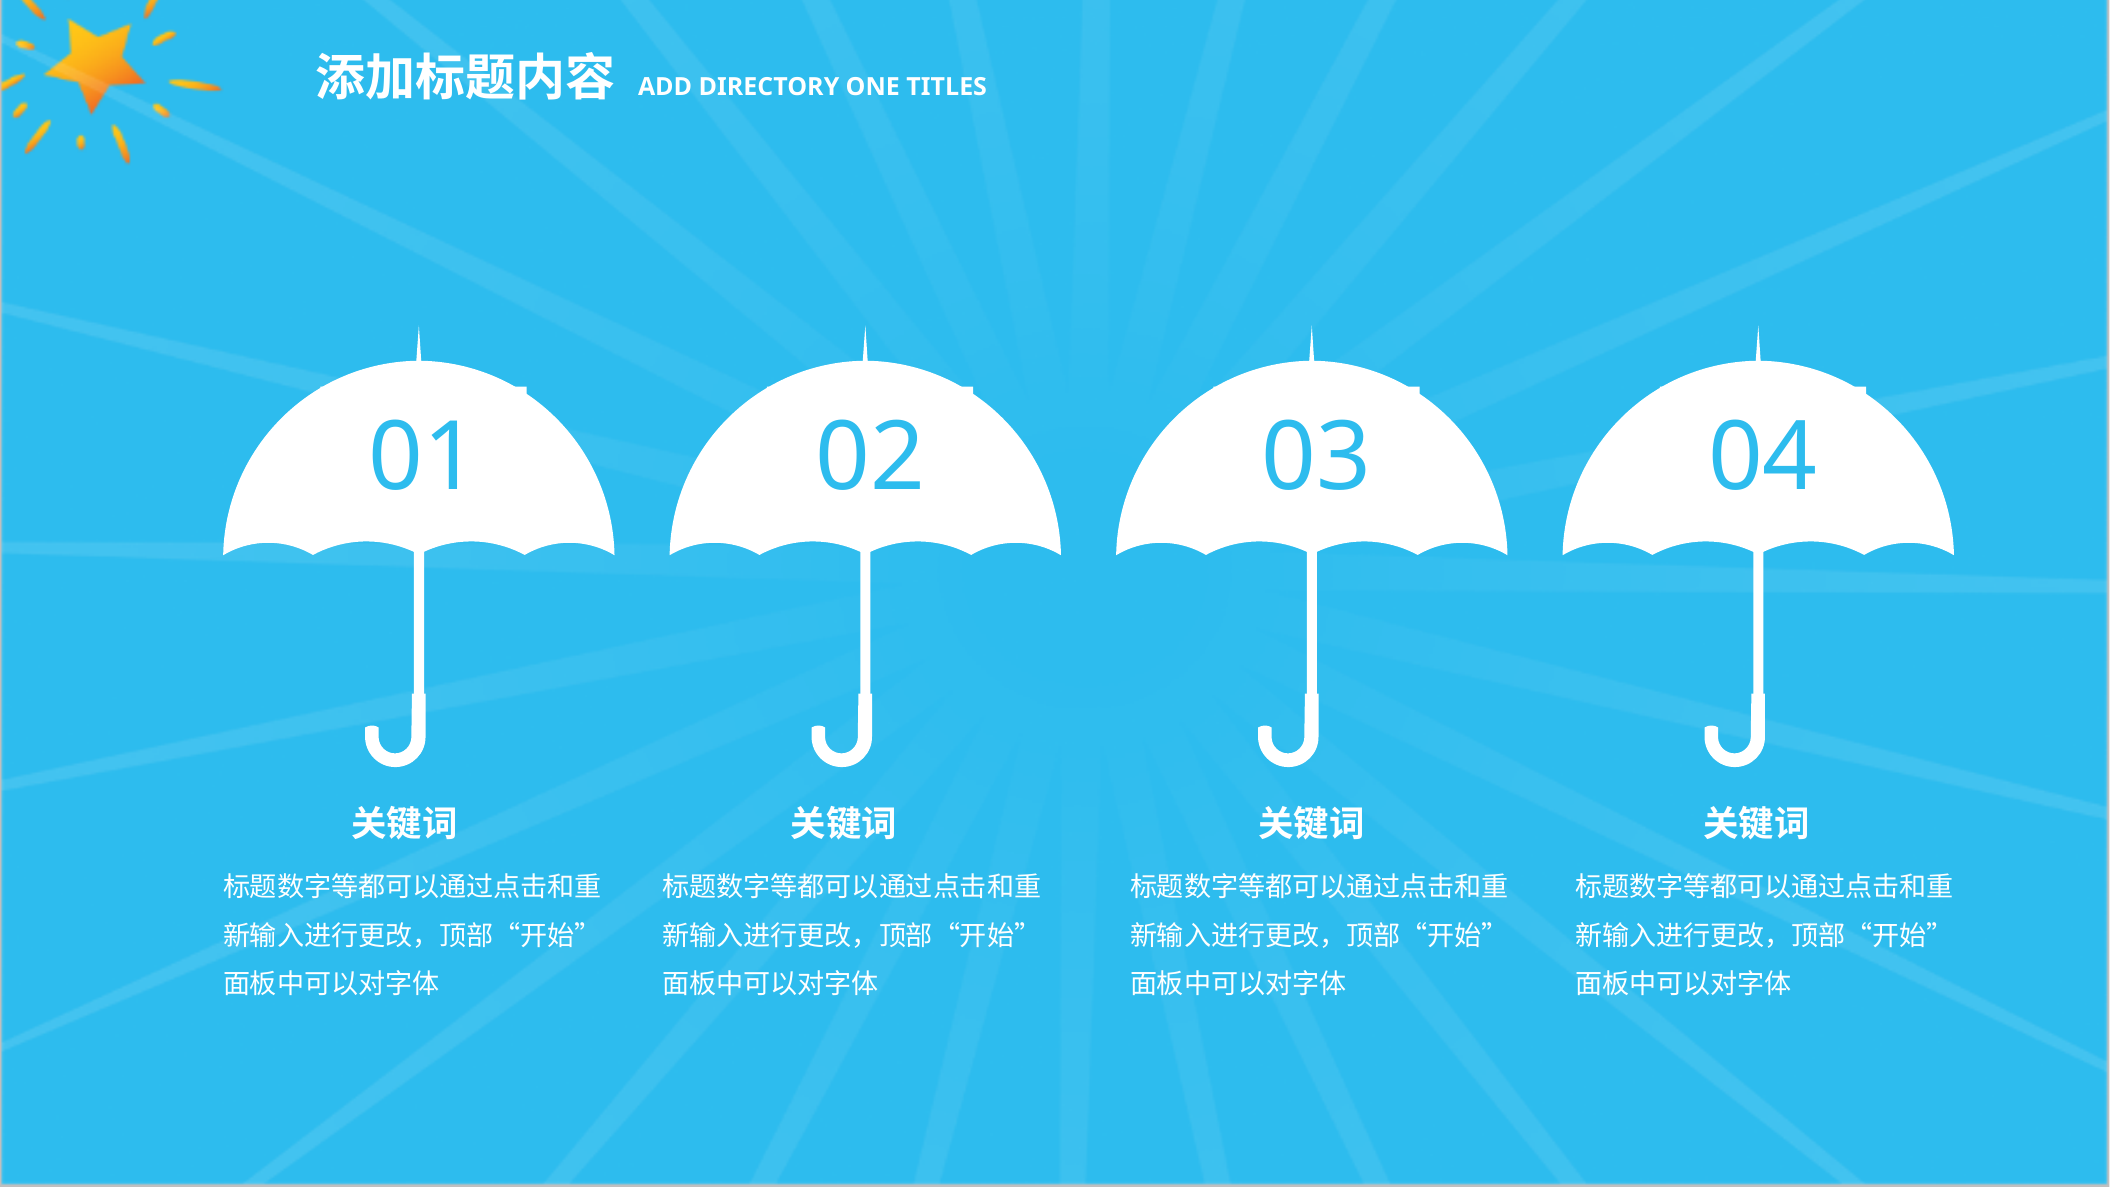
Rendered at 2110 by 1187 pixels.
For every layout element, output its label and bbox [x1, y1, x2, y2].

text_box [1575, 800, 1967, 995]
text_box [669, 325, 1061, 768]
text_box [223, 800, 615, 995]
picture [0, 0, 2110, 1187]
text_box [662, 800, 1055, 995]
text_box [223, 325, 615, 768]
text_box [1116, 325, 1508, 768]
text_box [1130, 800, 1522, 995]
text_box [1562, 325, 1954, 768]
